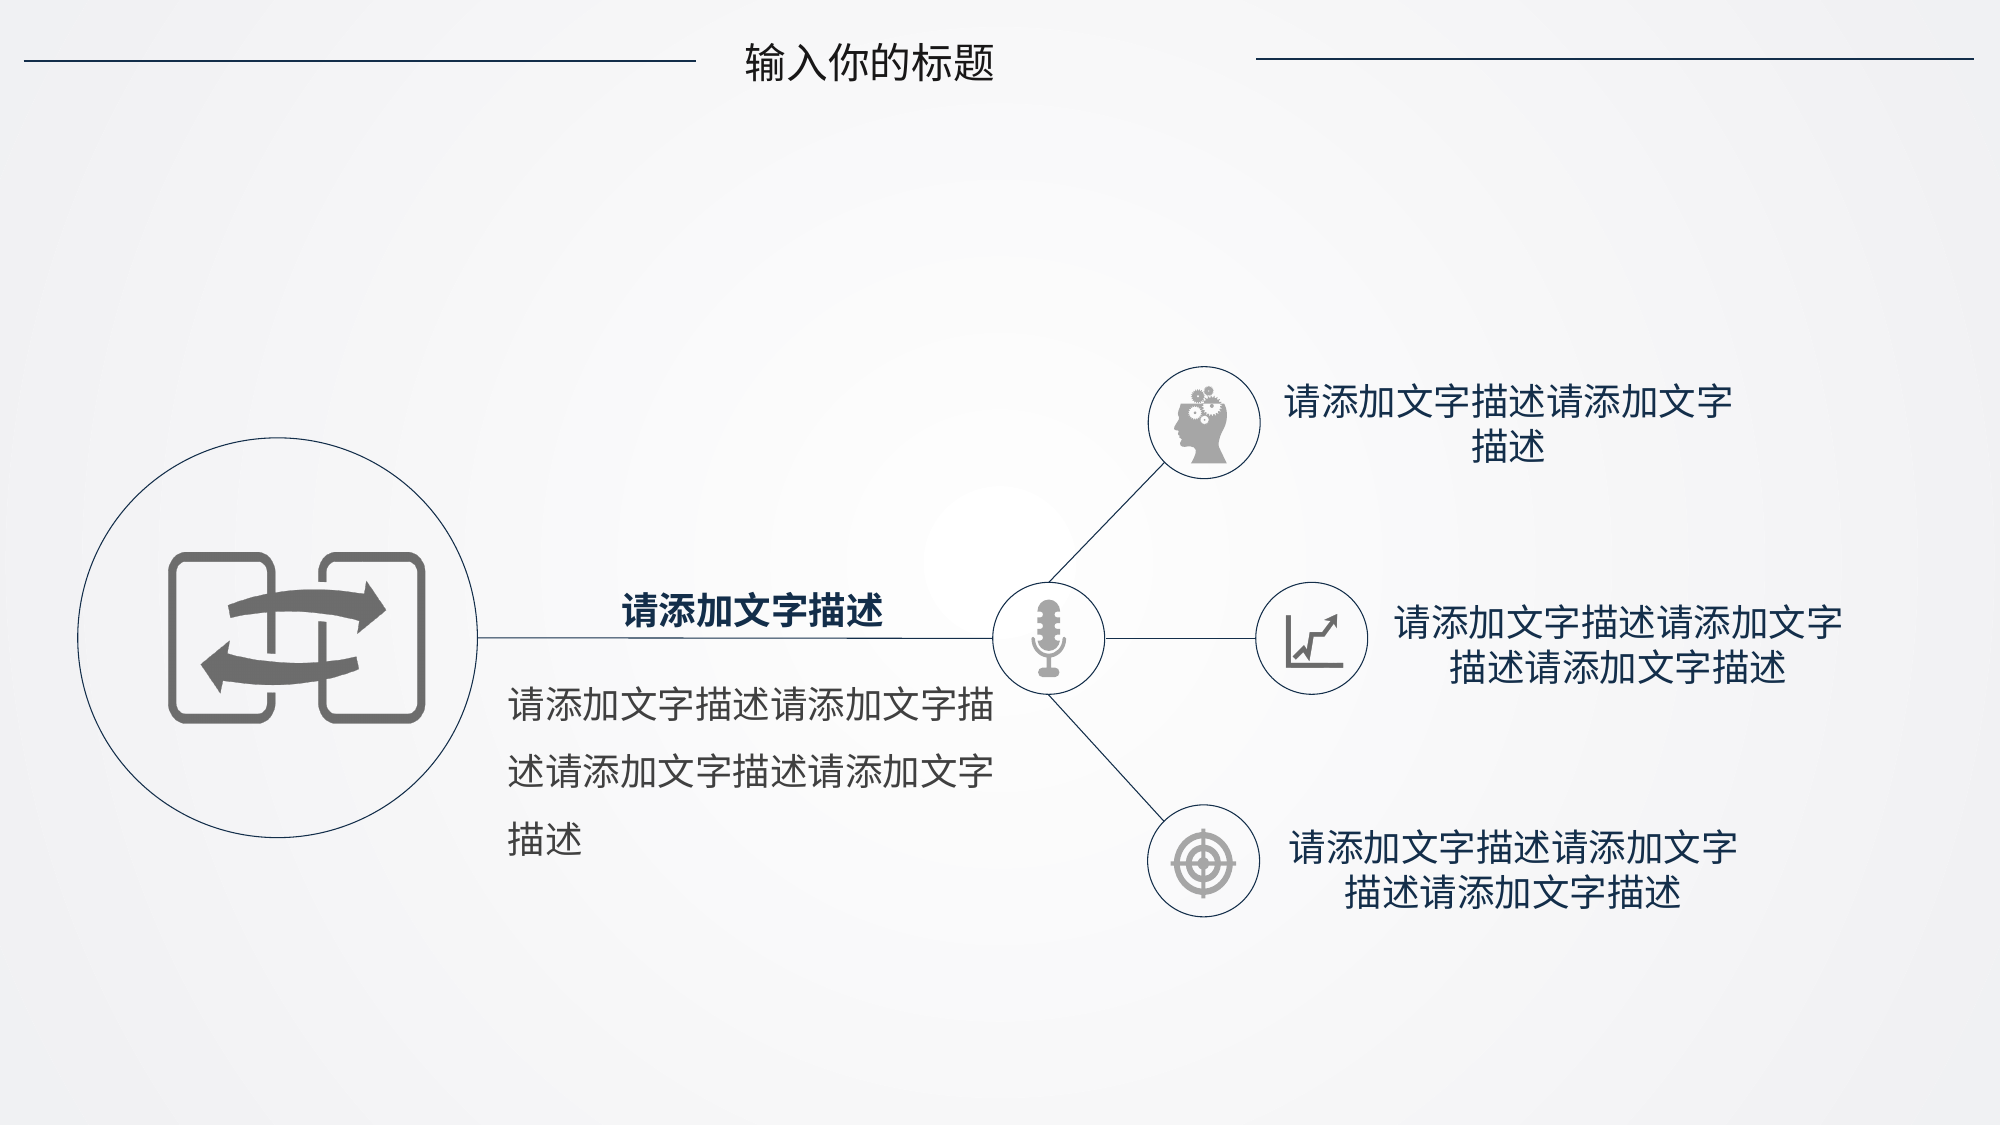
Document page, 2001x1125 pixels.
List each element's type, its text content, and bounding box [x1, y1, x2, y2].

text_box [193, 820, 363, 839]
text_box [1254, 581, 1369, 681]
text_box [992, 582, 1105, 695]
text_box 请添加文字描述请添加文字描述 [1264, 370, 1753, 476]
text_box 请添加文字描述请添加文字描述请添加文字描述 [1374, 591, 1863, 697]
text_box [1048, 462, 1165, 583]
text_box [1048, 694, 1260, 917]
text_box 请添加文字描述请添加文字描述请添加文字描述请添加文字描述 [492, 650, 1046, 869]
text_box 请添加文字描述 [508, 579, 997, 637]
picture [1273, 601, 1355, 683]
text_box [1276, 683, 1348, 696]
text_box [23, 36, 1974, 88]
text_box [1171, 385, 1232, 464]
text_box [1147, 365, 1262, 480]
text_box [194, 436, 362, 455]
picture [126, 455, 467, 820]
text_box [76, 505, 126, 770]
text_box [467, 570, 479, 705]
text_box 请添加文字描述请添加文字描述请添加文字描述 [1269, 816, 1758, 922]
